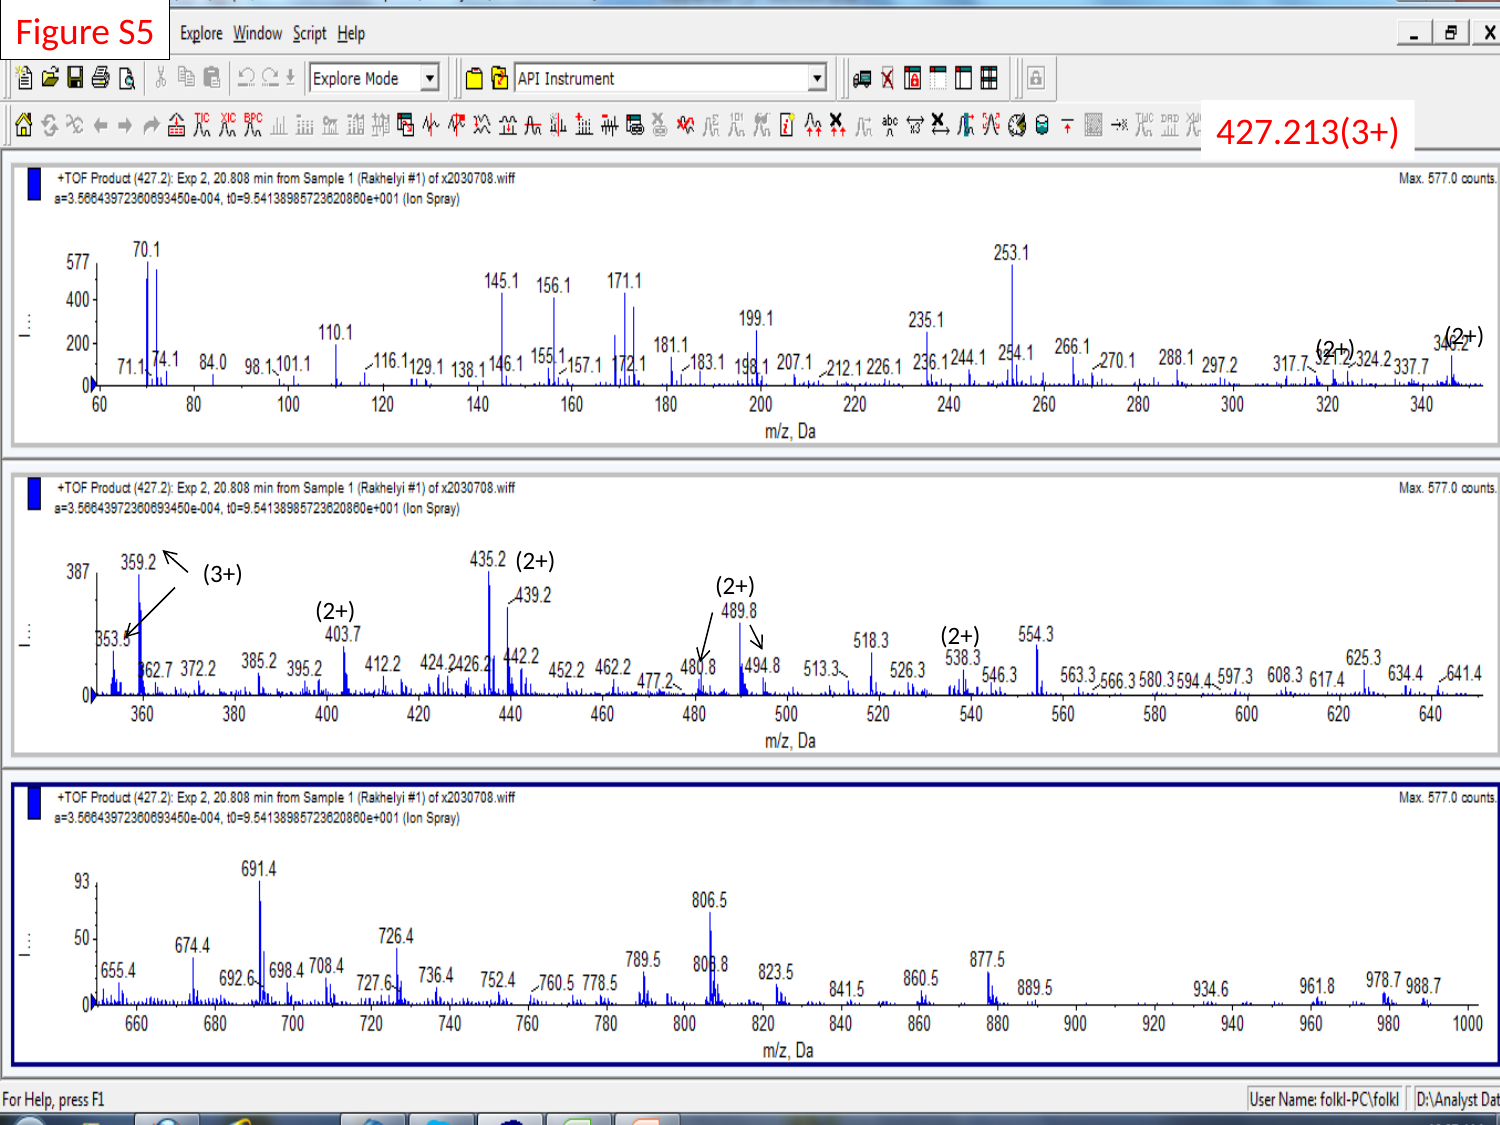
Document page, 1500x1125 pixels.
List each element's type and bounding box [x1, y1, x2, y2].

text_box [124, 587, 176, 638]
text_box [162, 549, 188, 573]
text_box [699, 612, 713, 663]
picture [0, 0, 1500, 1125]
text_box [749, 624, 763, 651]
